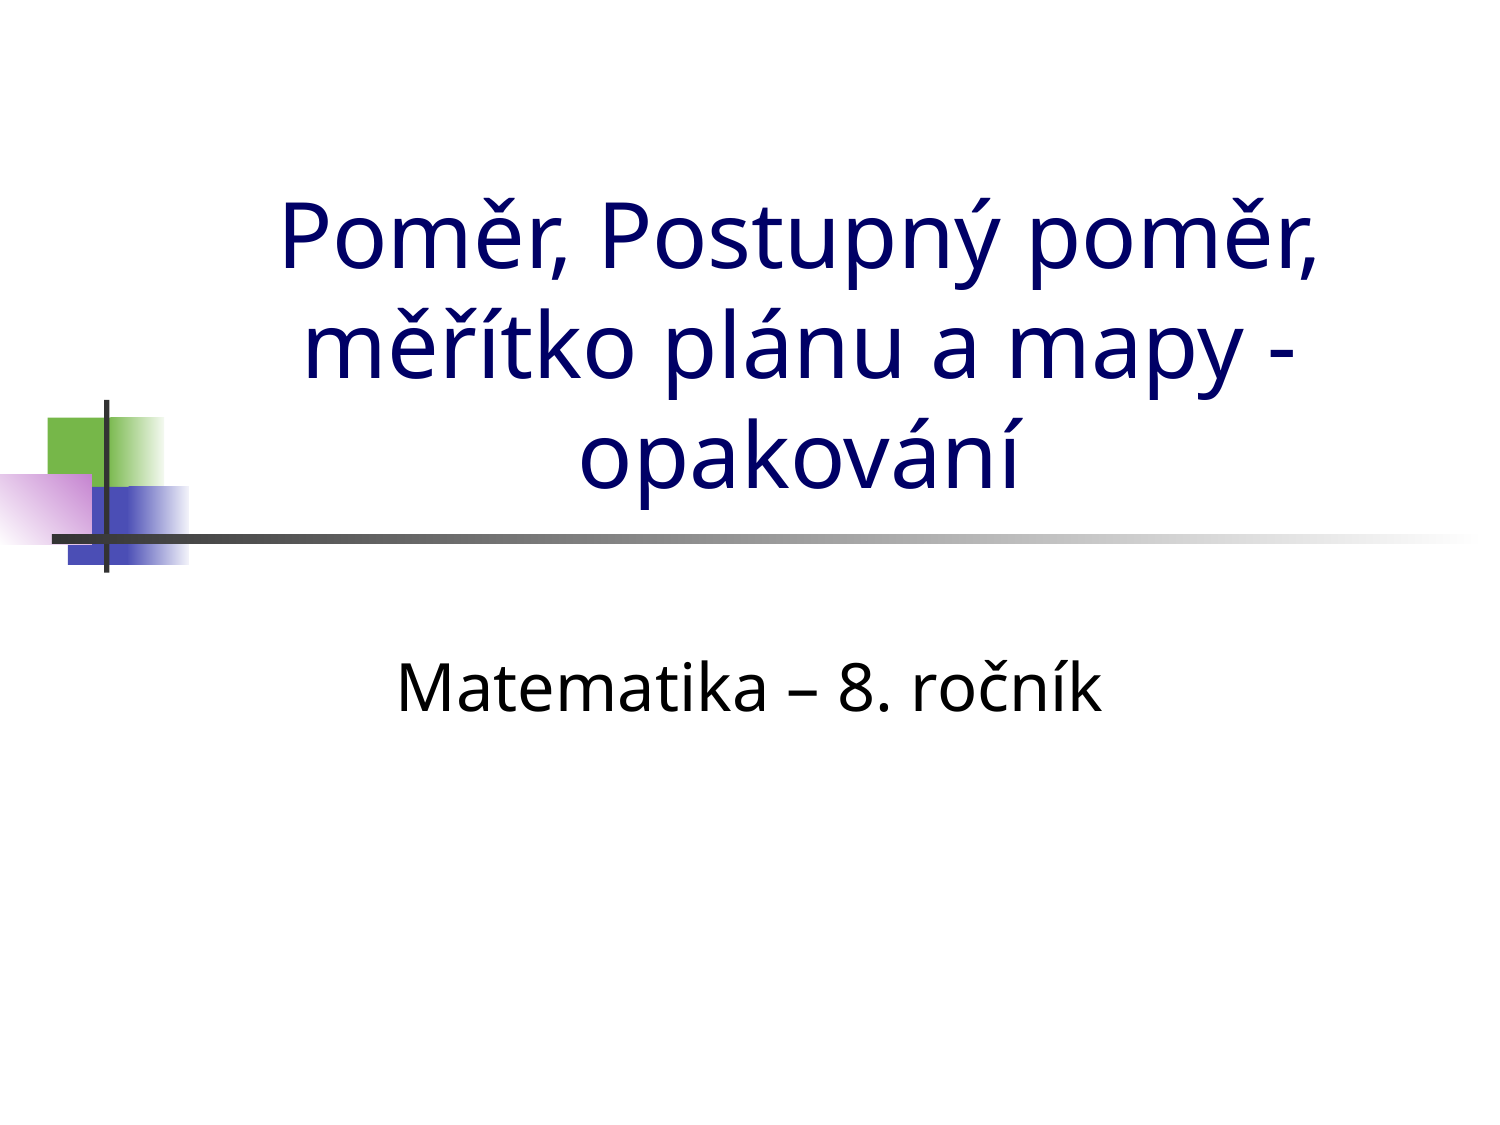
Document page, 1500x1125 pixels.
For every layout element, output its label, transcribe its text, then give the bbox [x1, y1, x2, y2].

title Poměr, Postupný poměr, měřítko plánu a mapy - opakování [162, 89, 1438, 516]
subtitle Matematika – 8. ročník [224, 637, 1276, 926]
